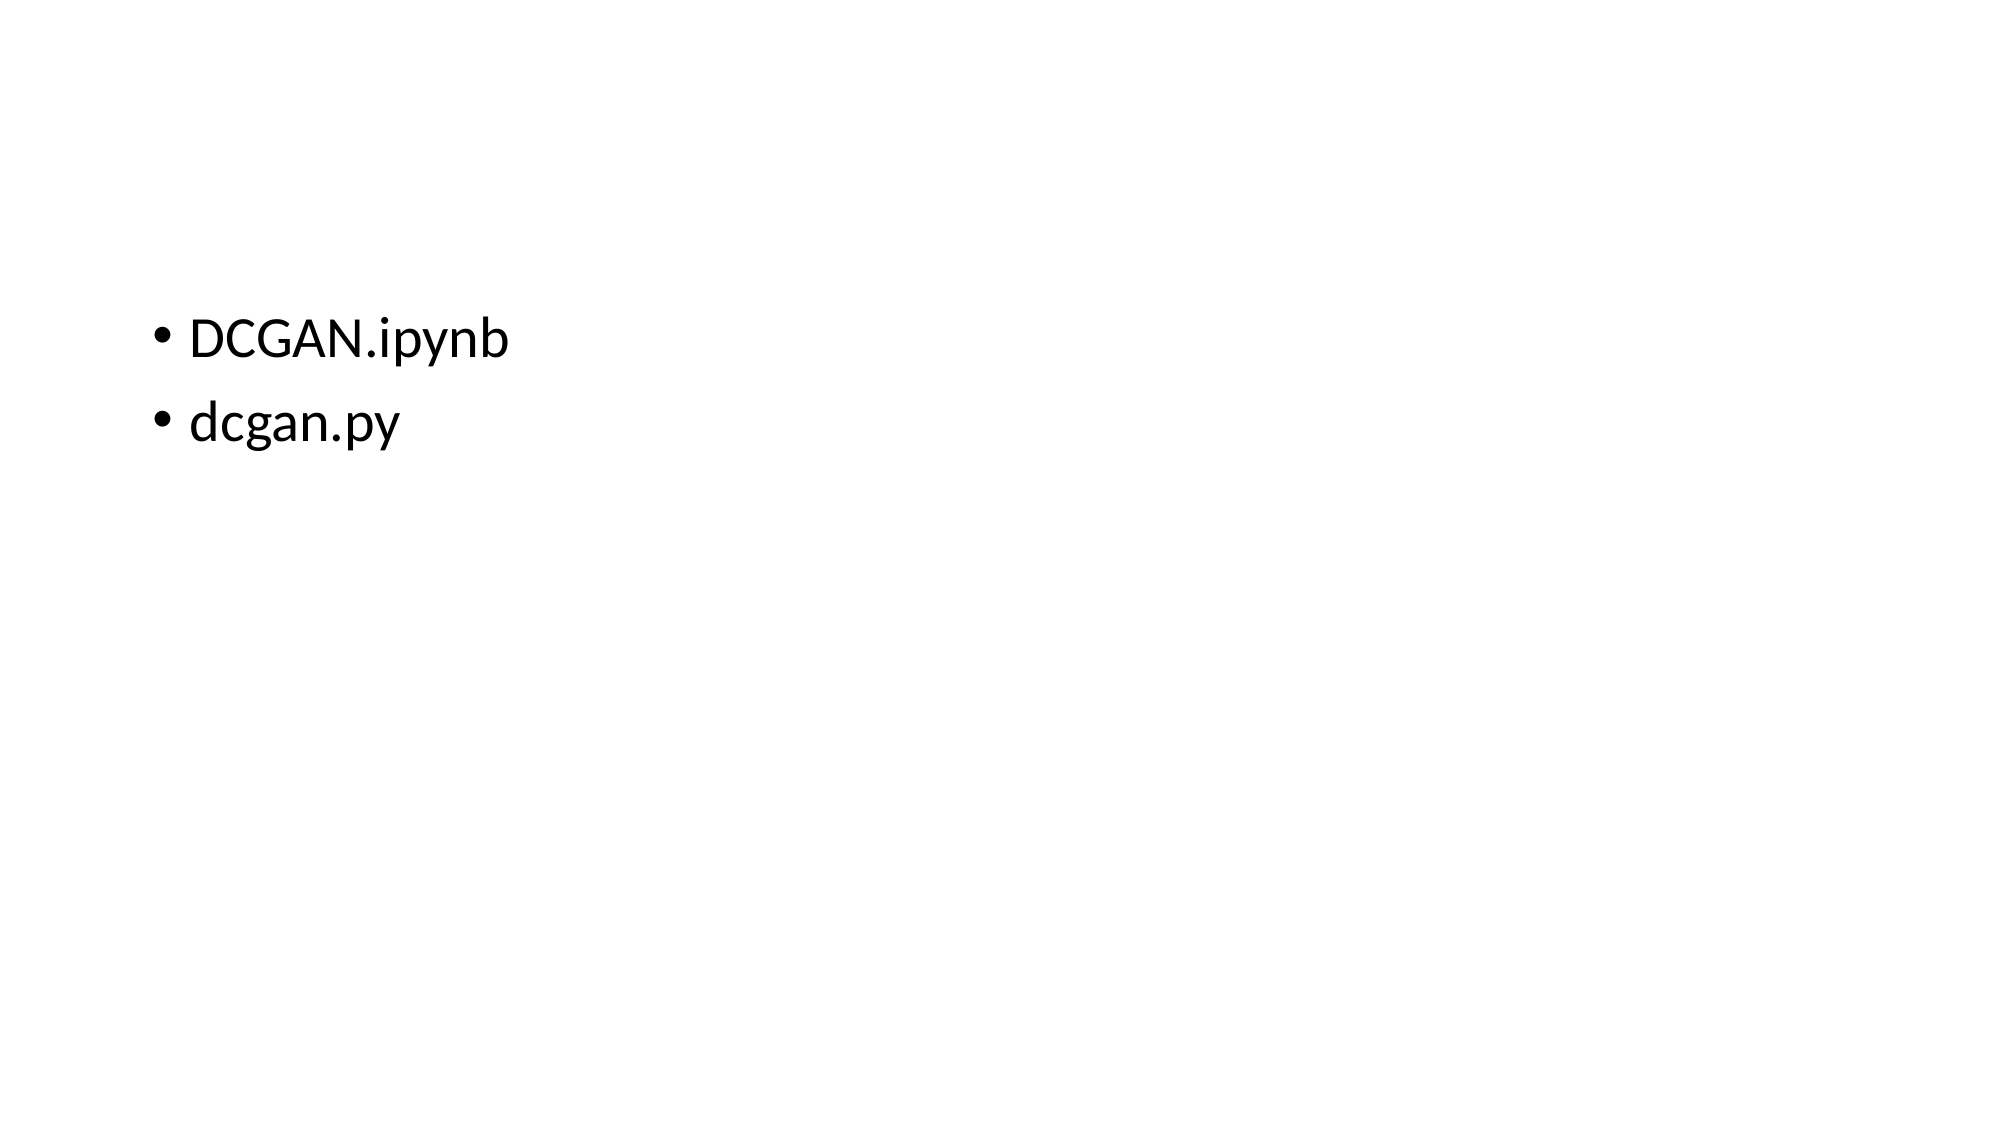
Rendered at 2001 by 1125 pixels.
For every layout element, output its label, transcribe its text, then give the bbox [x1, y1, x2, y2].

list DCGAN.ipynb dcgan.py [137, 299, 1863, 1014]
